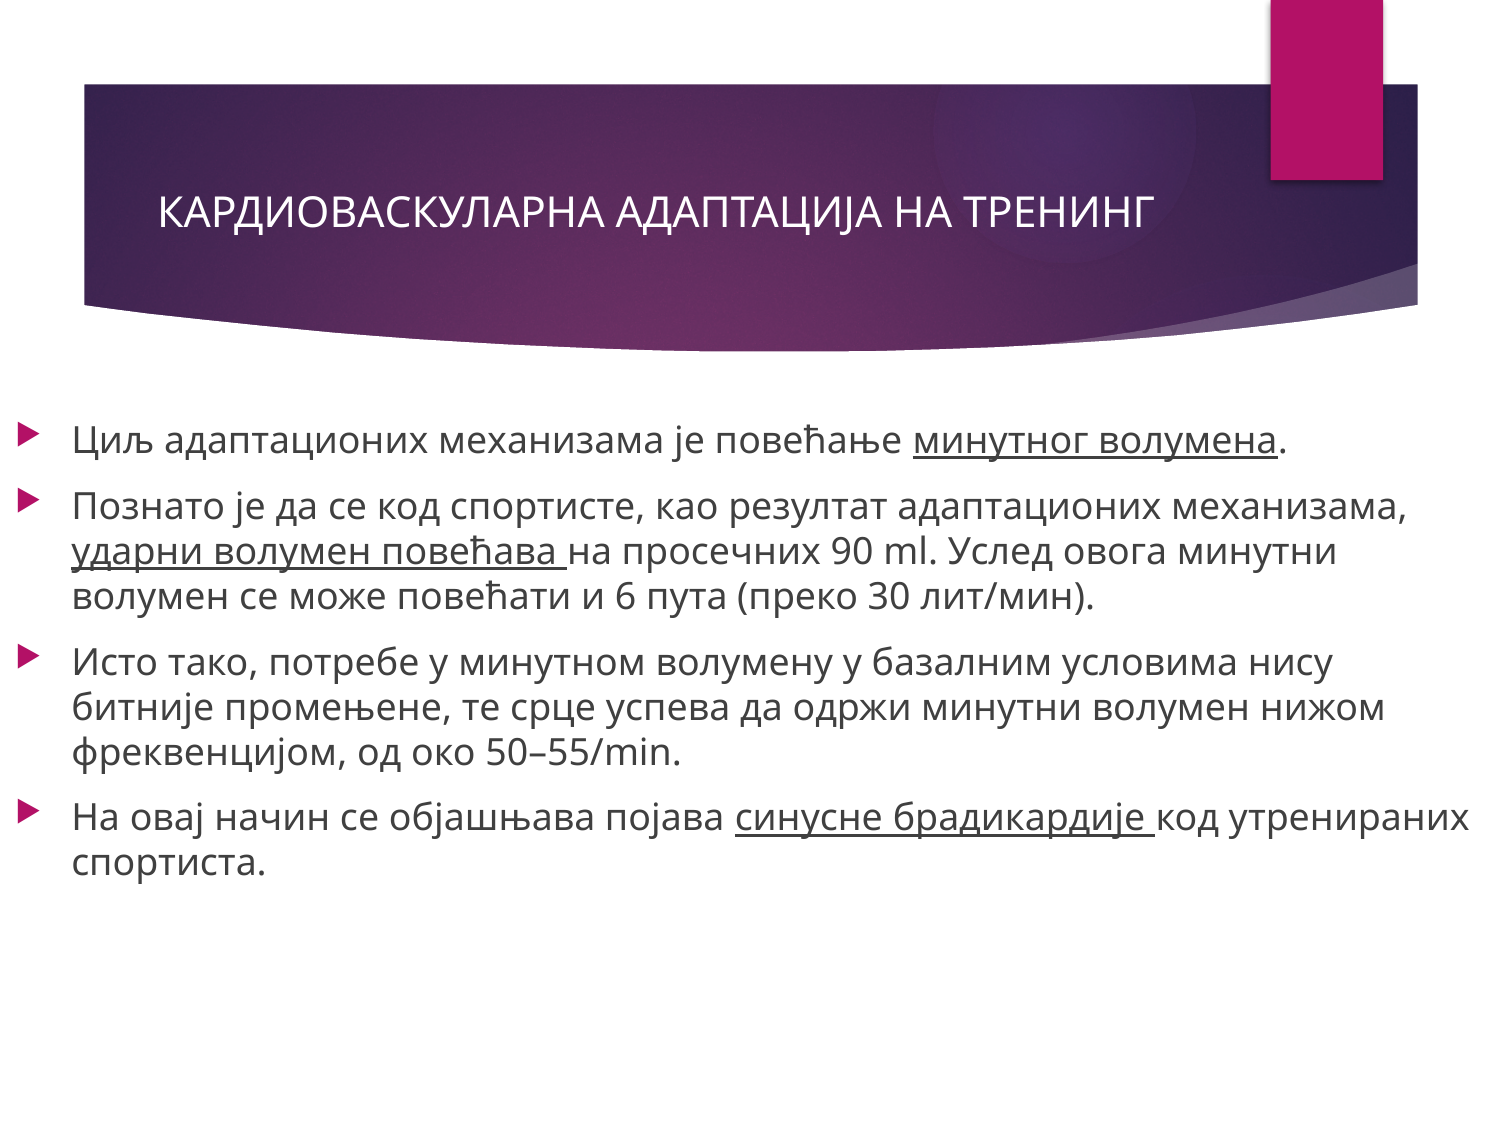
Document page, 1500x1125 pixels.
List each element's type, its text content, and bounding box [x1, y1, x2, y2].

title КАРДИОВАСКУЛАРНА АДАПТАЦИЈА НА ТРЕНИНГ [142, 152, 1183, 269]
list Циљ адаптационих механизама је повећање минутног волумена. Познато је да се код спортисте, као резултат адаптационих механизама, ударни волумен повећава на просечних 90 ml. Услед овога минутни волумен се може повећати и 6 пута (преко 30 лит/мин). Исто тако, потребе у минутном волумену у базалним условима нису битније промењене, те срце успева да одржи минутни волумен нижом фреквенцијом, од око 50–55/min. На овај начин се објашњава појава синусне брадикардије код утренираних спортиста. [0, 408, 1500, 988]
